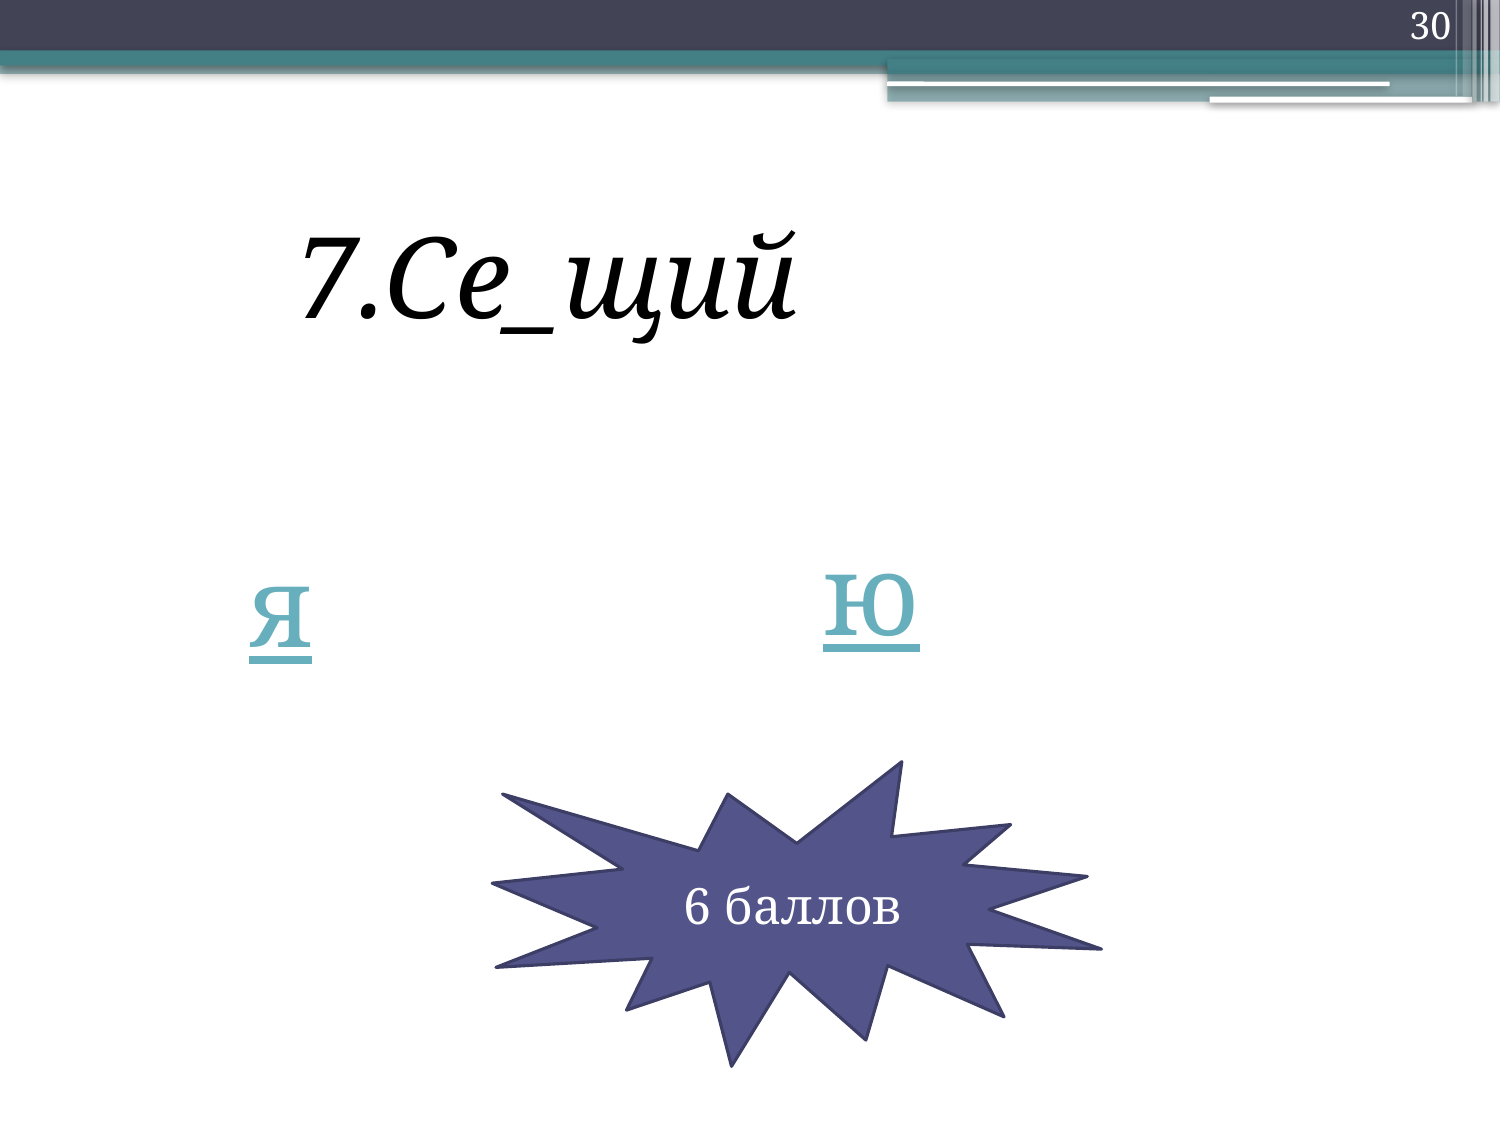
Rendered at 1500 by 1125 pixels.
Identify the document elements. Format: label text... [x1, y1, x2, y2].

text_box ю [808, 515, 997, 684]
text_box 6 баллов [490, 760, 1104, 1068]
text_box я [234, 527, 493, 696]
text_box 7.Се_щий [281, 199, 985, 349]
slide_number 30 [1341, 0, 1466, 61]
